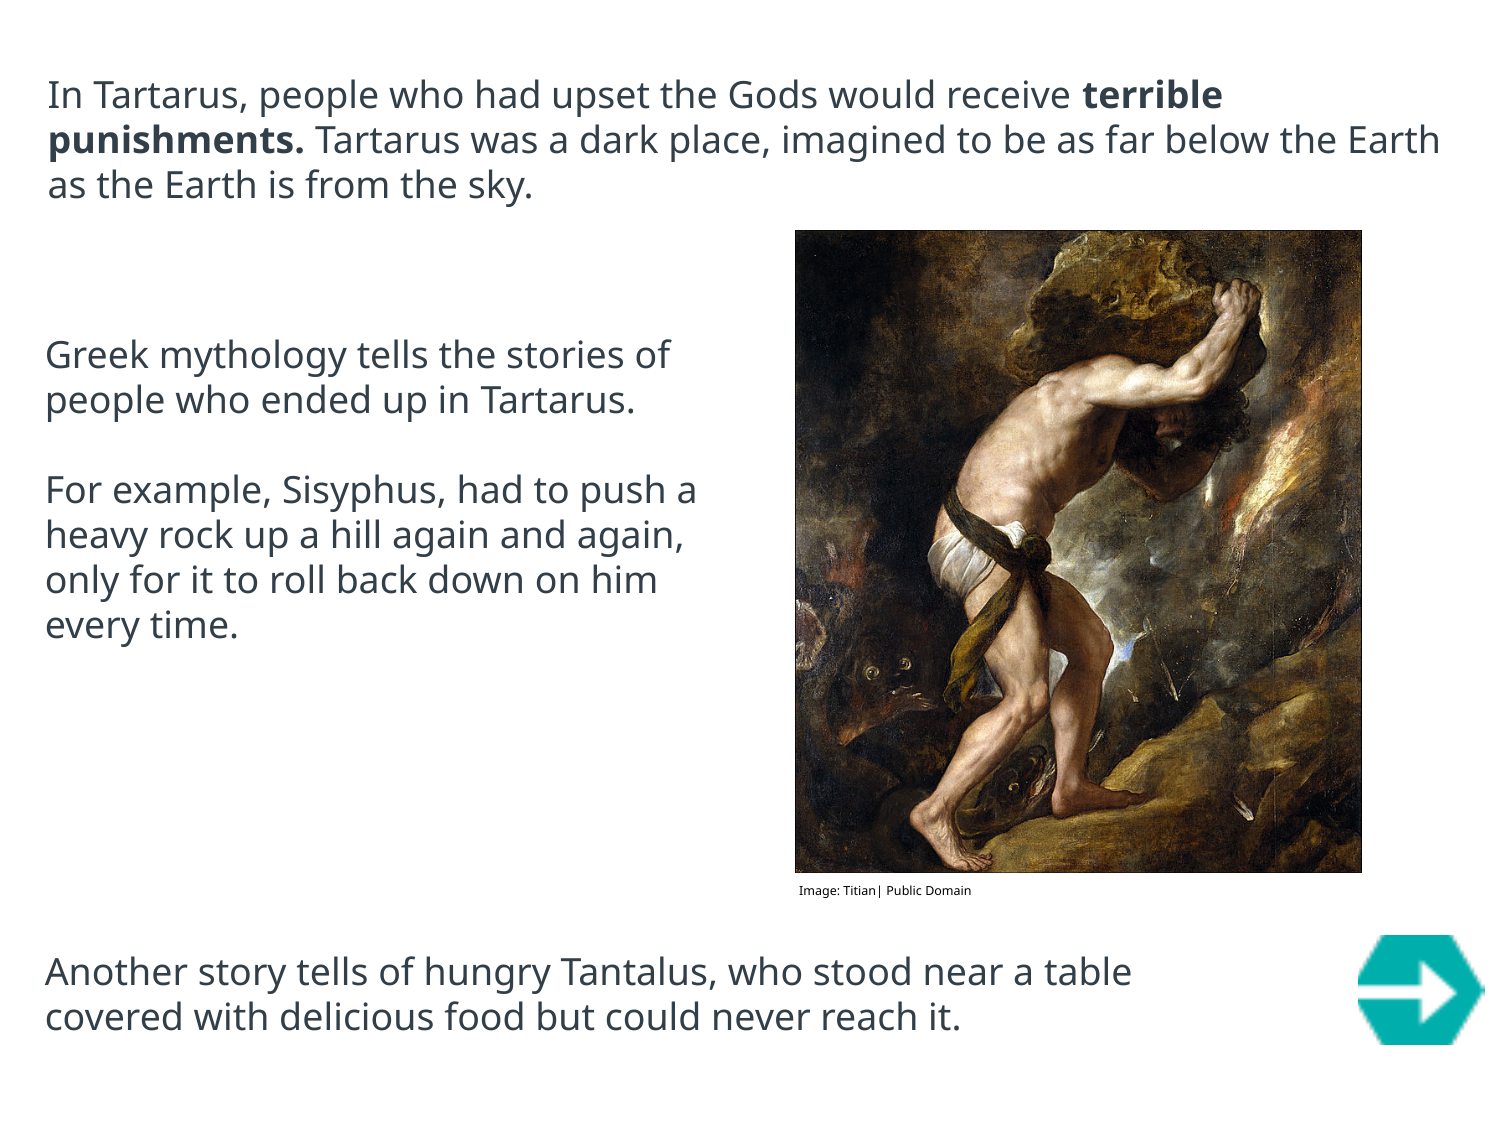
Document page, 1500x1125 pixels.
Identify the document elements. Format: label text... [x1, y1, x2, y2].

picture [1357, 935, 1486, 1045]
text_box Another story tells of hungry Tantalus, who stood near a table covered with delicious food but could never reach it. [30, 914, 1159, 1091]
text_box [29, 229, 1363, 907]
text_box In Tartarus, people who had upset the Gods would receive terrible punishments. Tartarus was a dark place, imagined to be as far below the Earth as the Earth is from the sky. [47, 70, 1445, 206]
